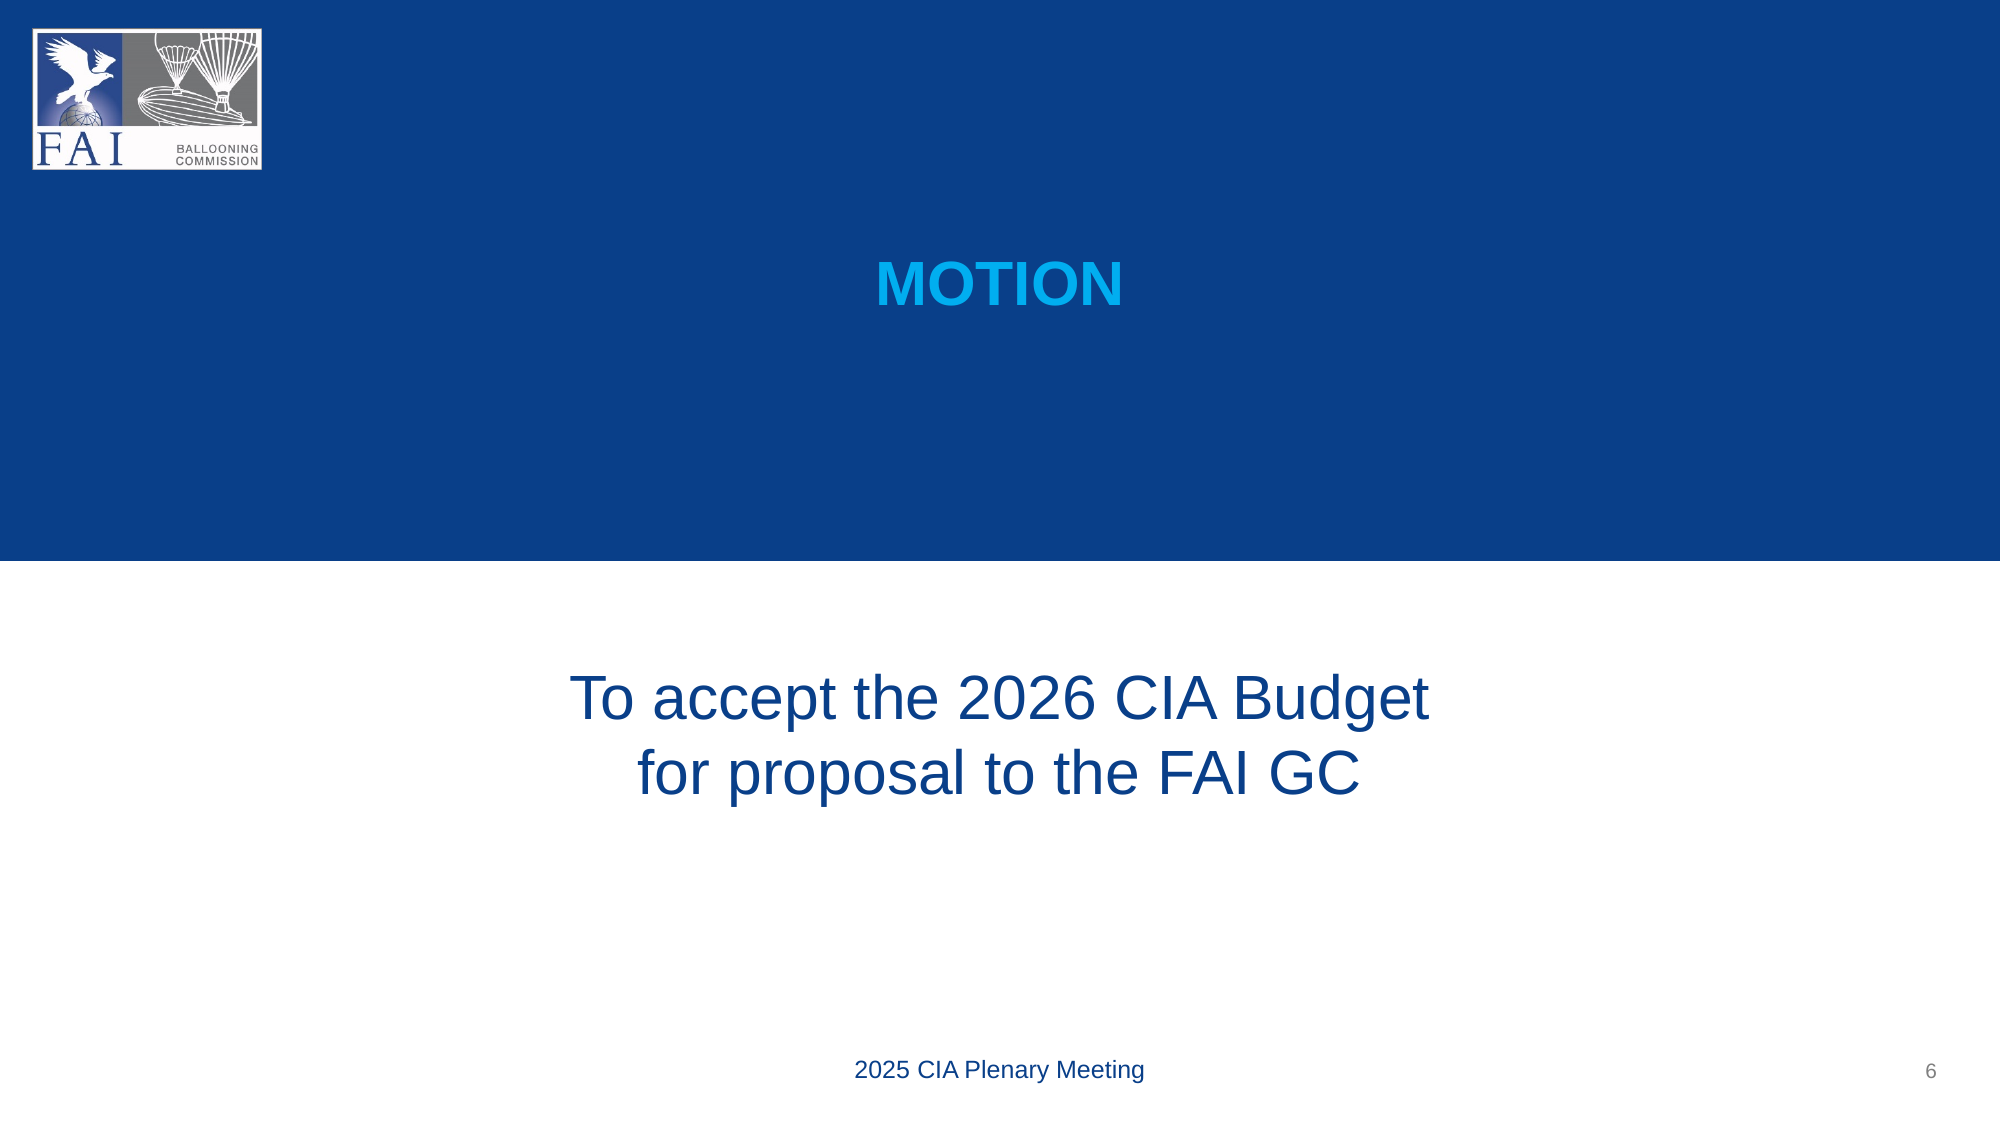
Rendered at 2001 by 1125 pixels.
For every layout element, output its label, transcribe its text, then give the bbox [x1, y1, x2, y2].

list Motion [464, 190, 1536, 326]
picture [32, 28, 262, 170]
list To accept the 2026 CIA Budget for proposal to the FAI GC [542, 649, 1458, 844]
